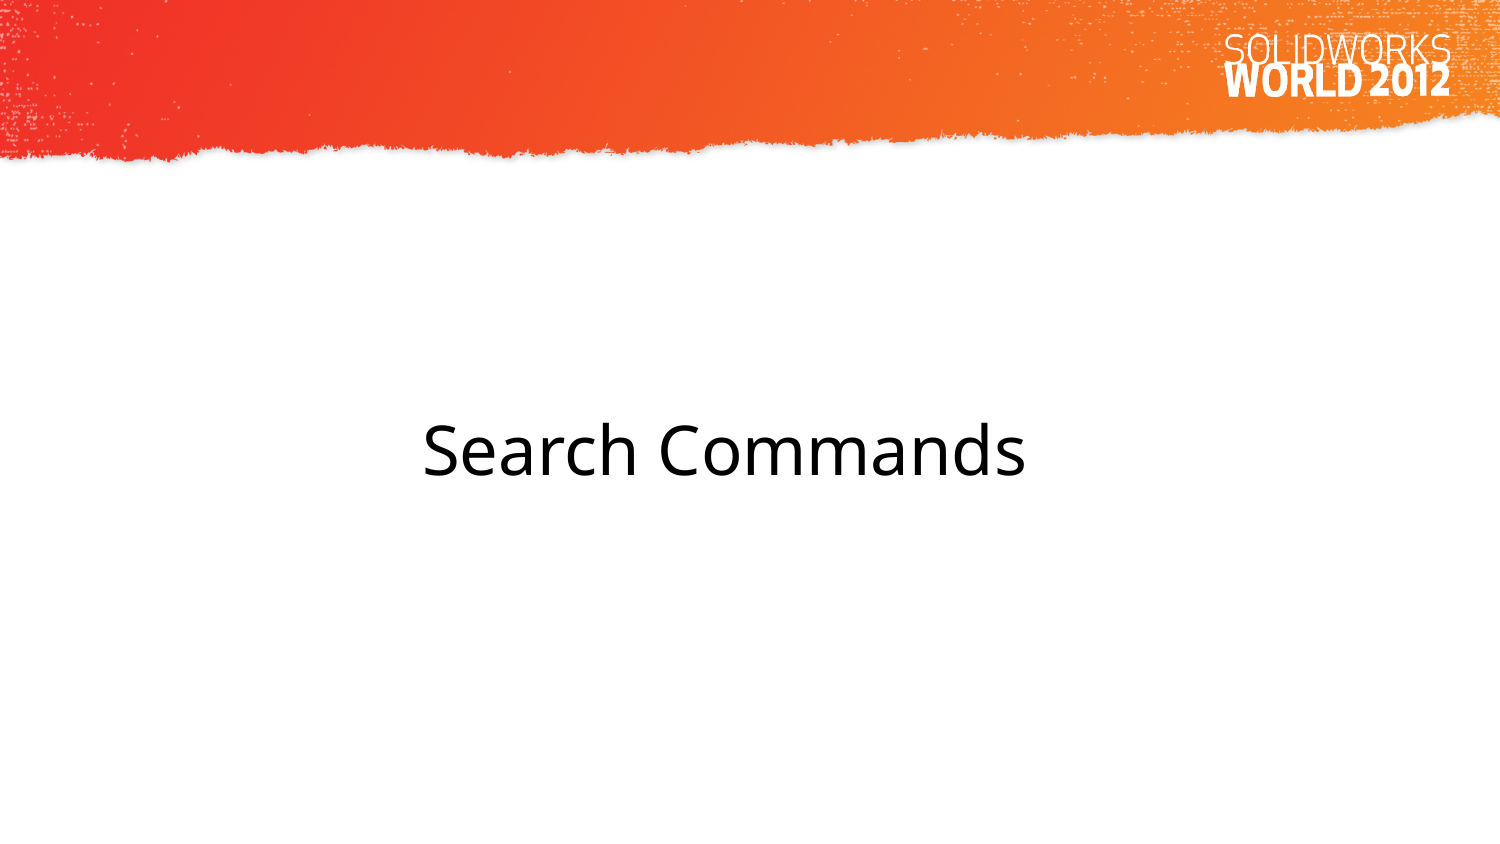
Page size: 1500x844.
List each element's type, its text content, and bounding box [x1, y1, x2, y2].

picture [0, 0, 1500, 844]
text_box Search Commands [112, 356, 1338, 497]
